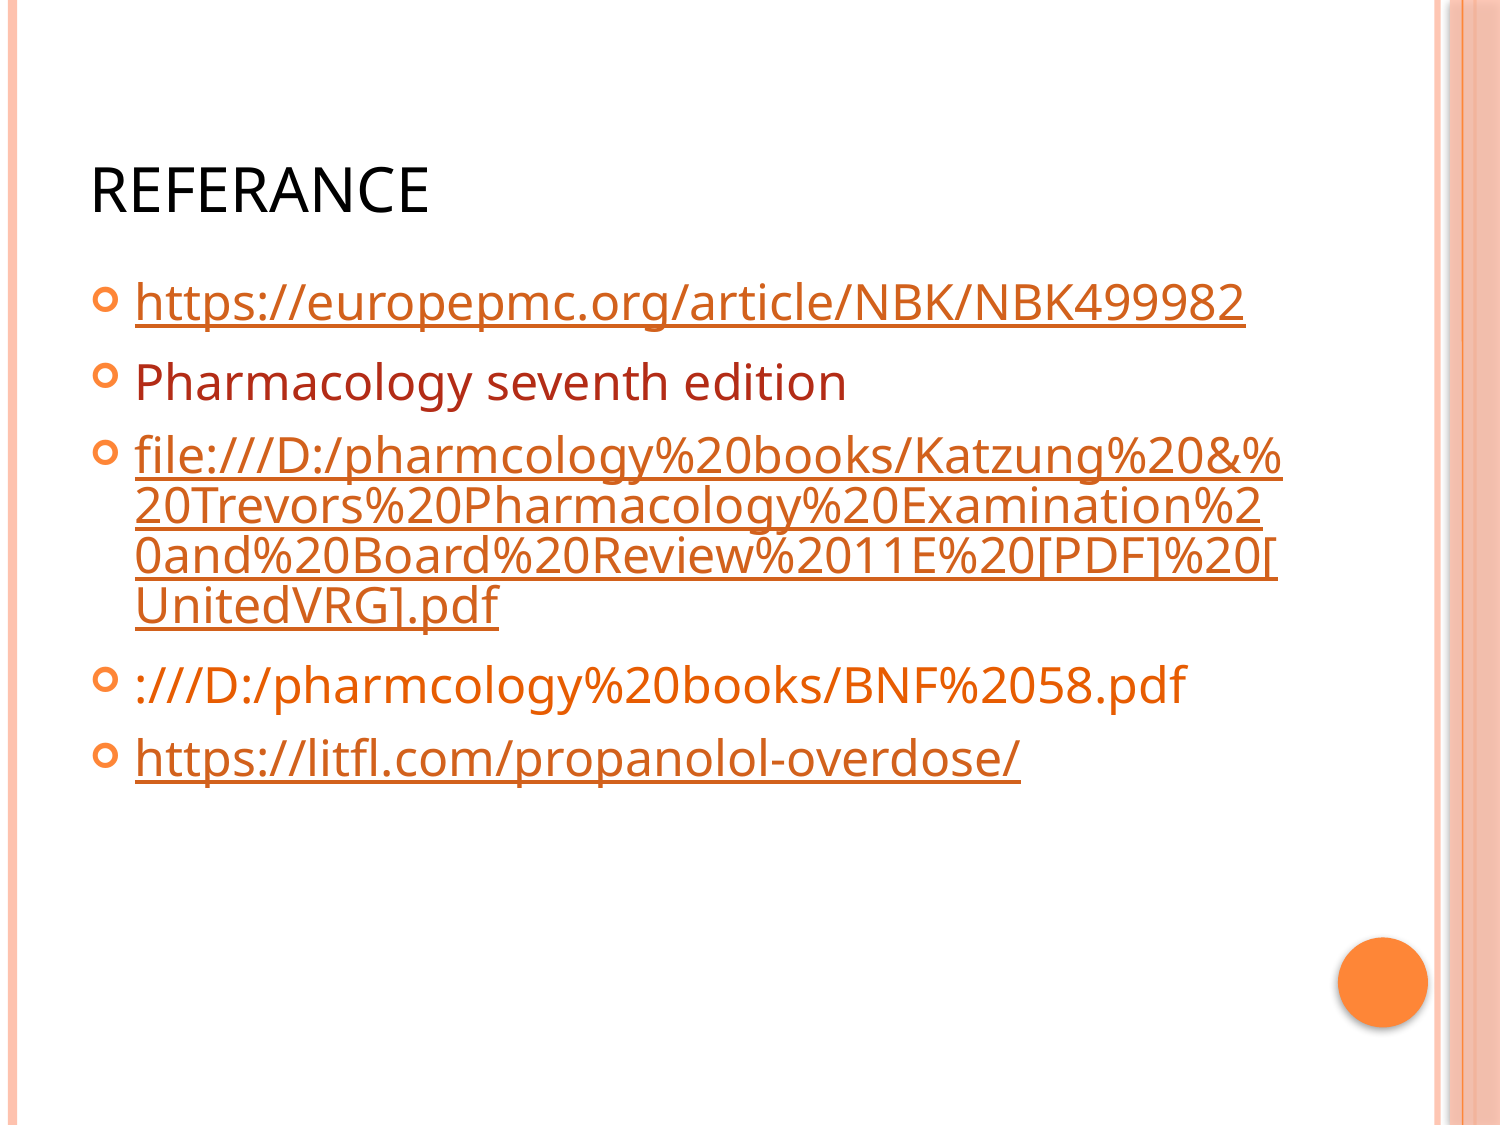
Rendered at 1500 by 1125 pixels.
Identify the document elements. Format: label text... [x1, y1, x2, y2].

title Referance [75, 45, 1300, 233]
list https://europepmc.org/article/NBK/NBK499982 Pharmacology seventh edition file:///D:/pharmcology%20books/Katzung%20&%20Trevors%20Pharmacology%20Examination%20and%20Board%20Review%2011E%20[PDF]%20[UnitedVRG].pdf :///D:/pharmcology%20books/BNF%2058.pdf https://litfl.com/propanolol-overdose/ [75, 262, 1300, 1062]
